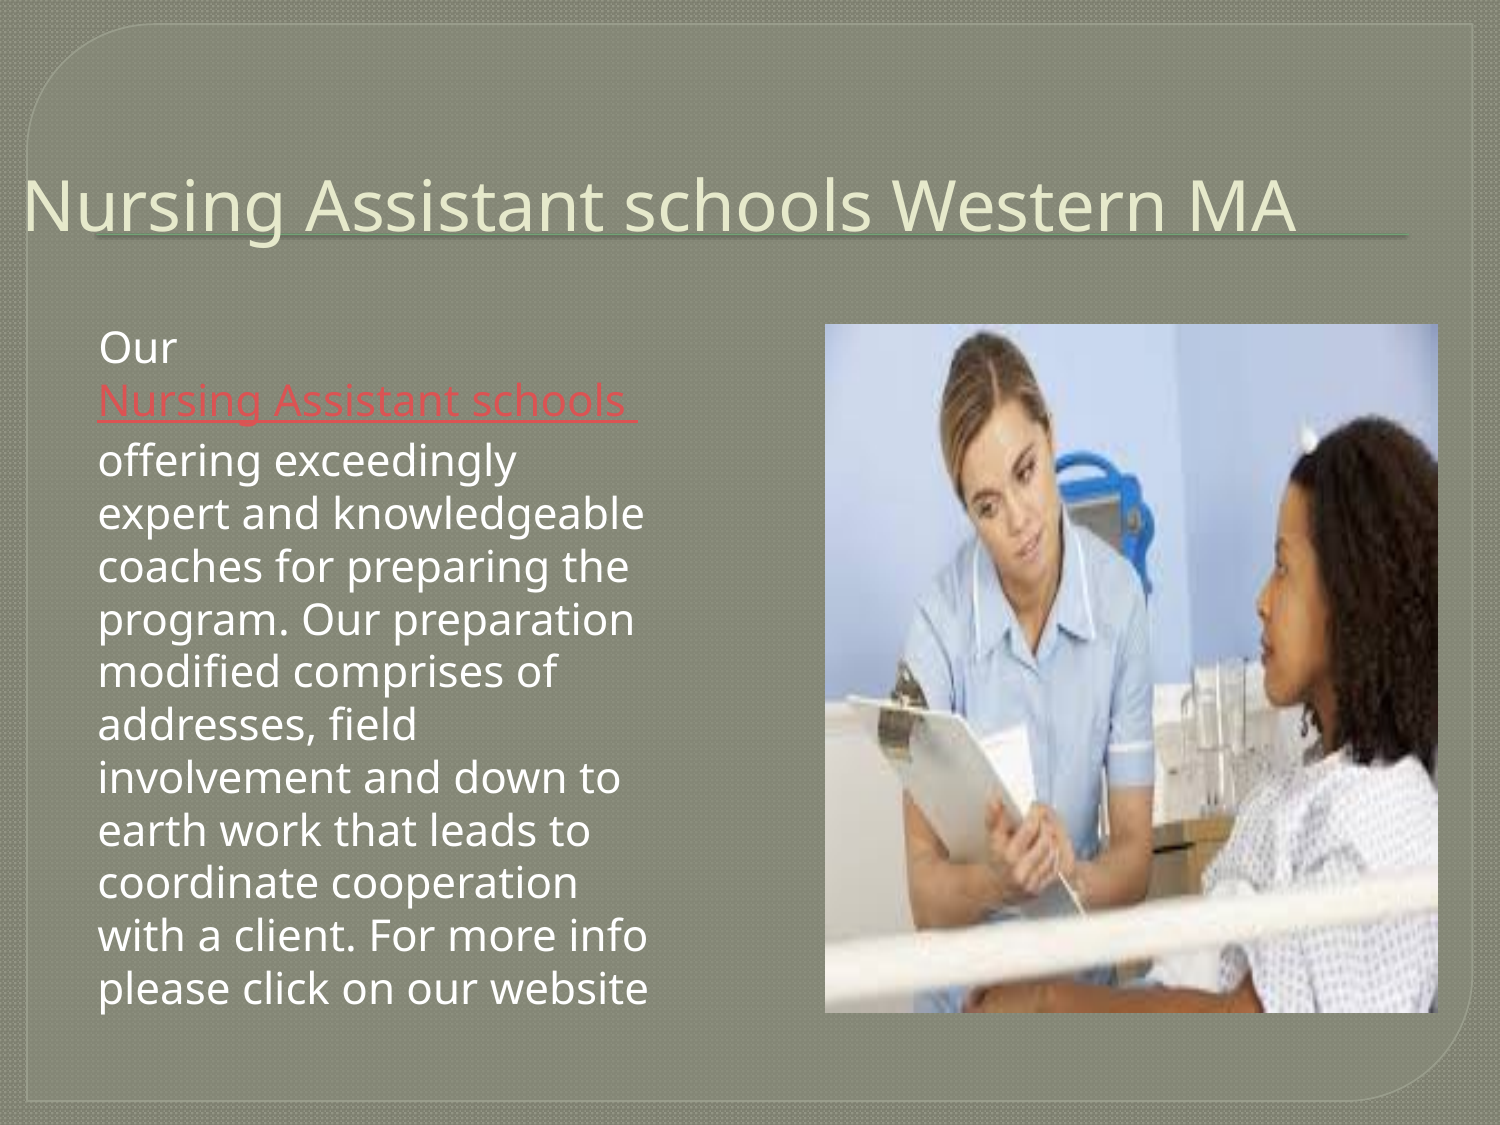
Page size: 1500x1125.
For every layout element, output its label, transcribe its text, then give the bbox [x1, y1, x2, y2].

list Our Nursing Assistant schools offering exceedingly expert and knowledgeable coaches for preparing the program. Our preparation modified comprises of addresses, field involvement and down to earth work that leads to coordinate cooperation with a client. For more info please click on our website [37, 312, 675, 1055]
picture [824, 324, 1438, 1013]
title Nursing Assistant schools Western MA [0, 149, 1313, 338]
